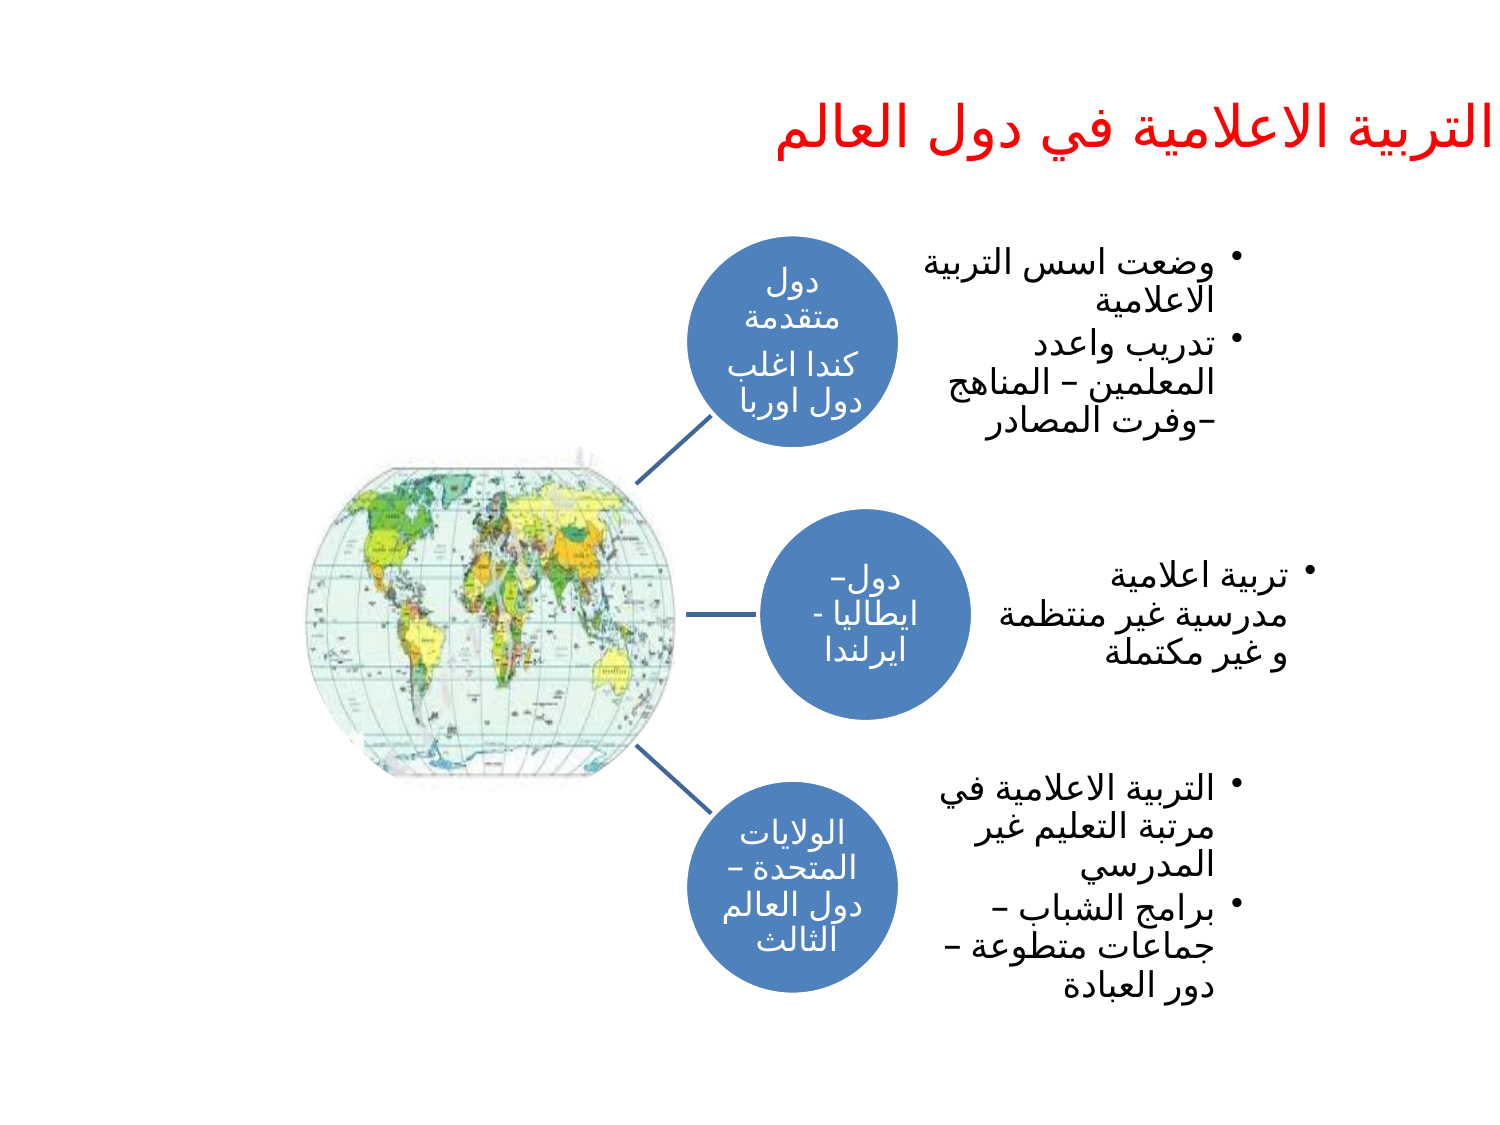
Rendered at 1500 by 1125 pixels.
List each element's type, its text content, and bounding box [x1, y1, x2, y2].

text_box التربية الاعلامية في دول العالم [743, 82, 1500, 167]
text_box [163, 234, 1454, 995]
